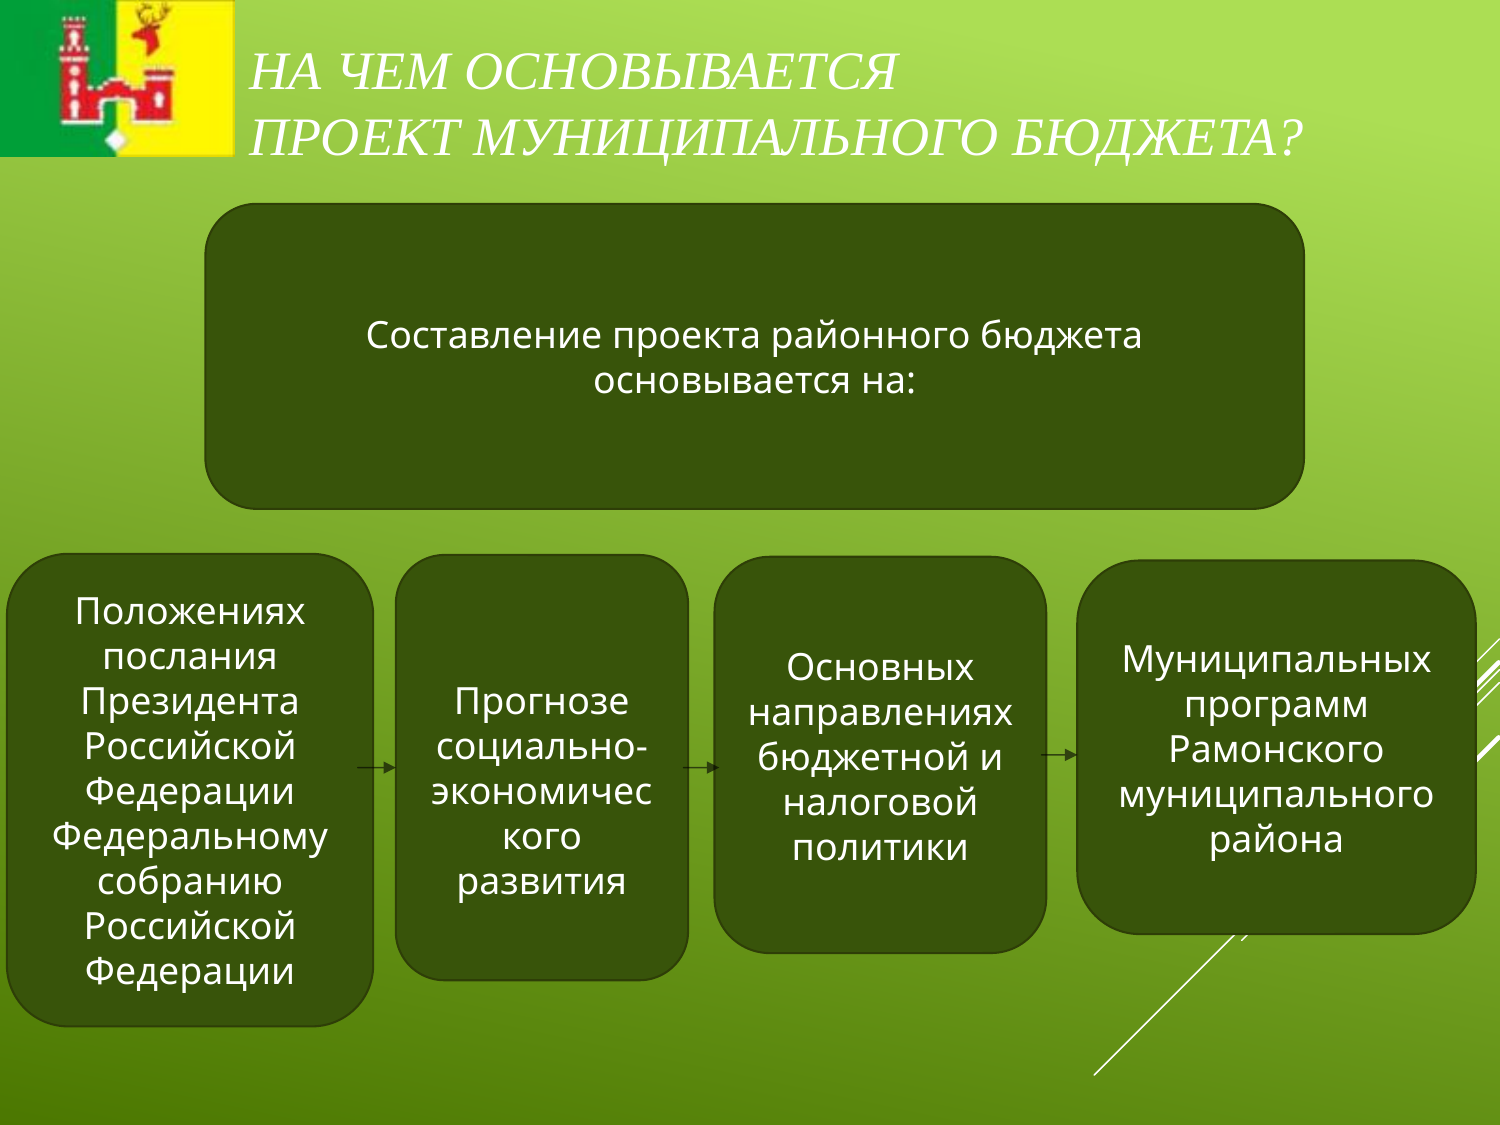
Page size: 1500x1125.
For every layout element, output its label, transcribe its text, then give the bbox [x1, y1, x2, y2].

text_box Муниципальных программ Рамонского муниципального района [1076, 559, 1477, 936]
picture [0, 0, 235, 157]
text_box Прогнозе социально-экономического развития [394, 553, 690, 982]
text_box Положениях послания Президента Российской Федерации Федеральному собранию Российской Федерации [5, 552, 375, 1028]
text_box [171, 208, 231, 410]
title НА ЧЕМ ОСНОВЫВАЕТСЯ ПРОЕКТ МУНИЦИПАЛЬНОГО БЮДЖЕТА? [234, 0, 1500, 202]
text_box Основных направлениях бюджетной и налоговой политики [713, 555, 1048, 955]
text_box Составление проекта районного бюджета основывается на: [204, 202, 1306, 510]
text_box [1278, 208, 1339, 410]
